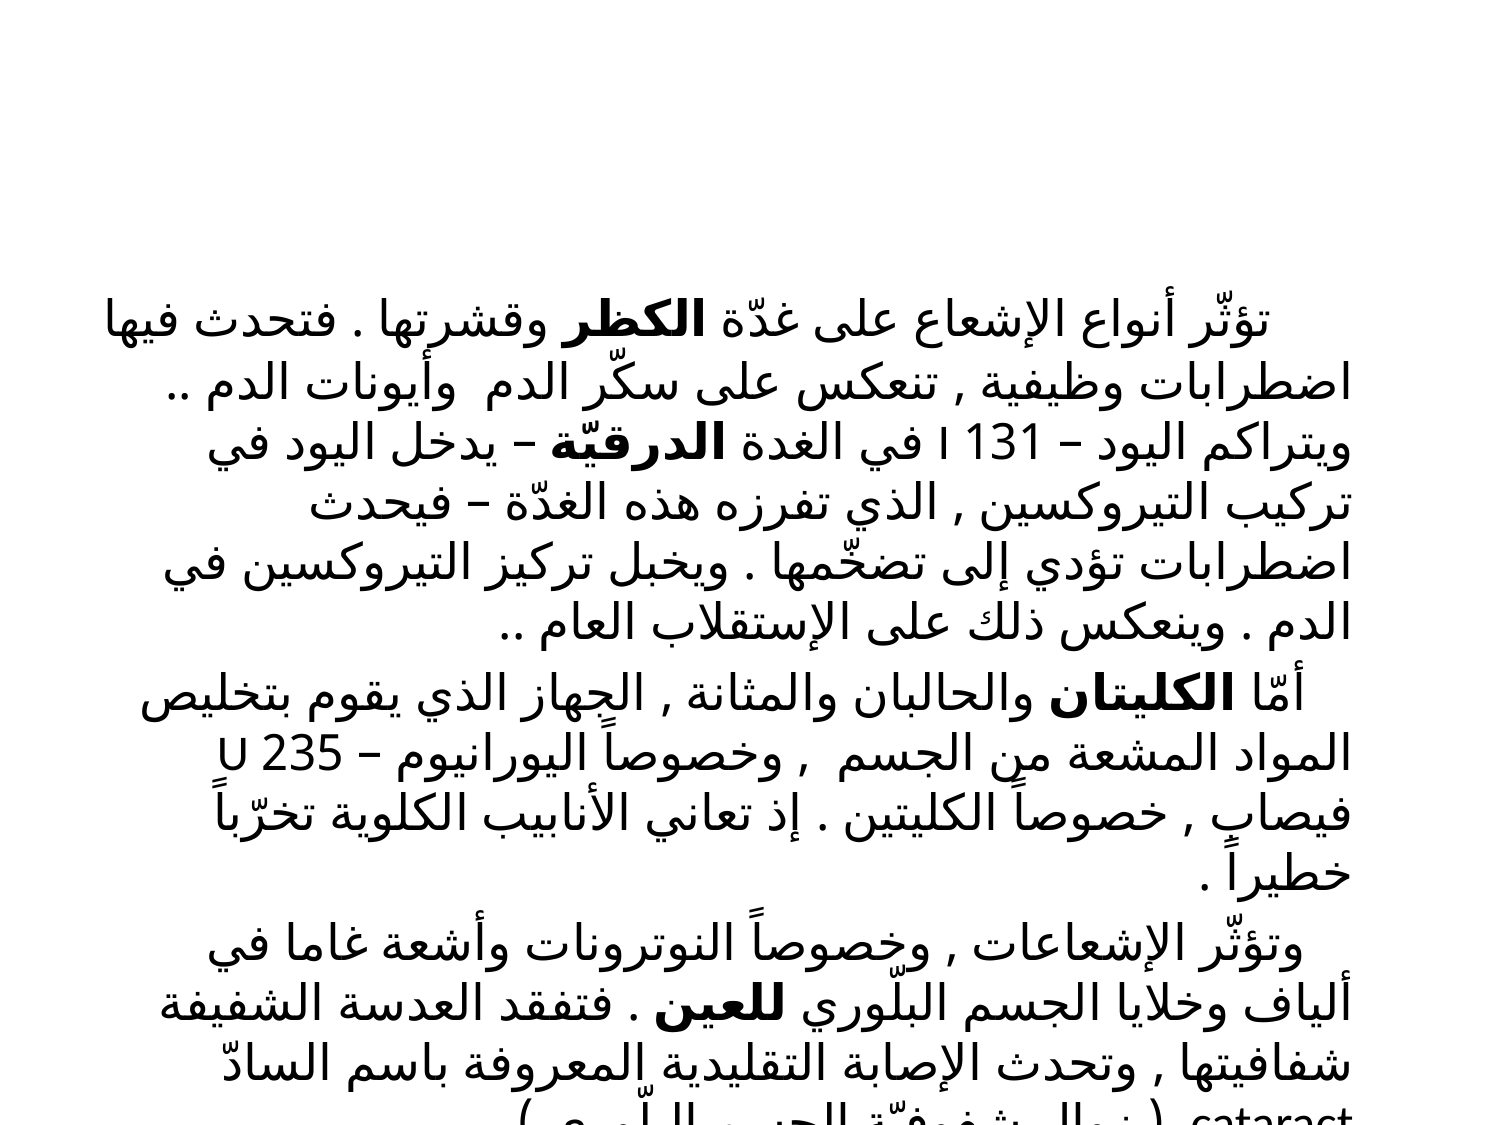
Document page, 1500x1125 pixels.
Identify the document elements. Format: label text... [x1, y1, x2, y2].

list تؤثّر أنواع الإشعاع على غدّة الكظر وقشرتها . فتحدث فيها اضطرابات وظيفية , تنعكس على سكّر الدم وأيونات الدم .. ويتراكم اليود – 131 I في الغدة الدرقيّة – يدخل اليود في تركيب التيروكسين , الذي تفرزه هذه الغدّة – فيحدث اضطرابات تؤدي إلى تضخّمها . ويخبل تركيز التيروكسين في الدم . وينعكس ذلك على الإستقلاب العام .. أمّا الكليتان والحالبان والمثانة , الجهاز الذي يقوم بتخليص المواد المشعة من الجسم , وخصوصاً اليورانيوم – 235 U فيصاب , خصوصاً الكليتين . إذ تعاني الأنابيب الكلوية تخرّباً خطيراً . وتؤثّر الإشعاعات , وخصوصاً النوترونات وأشعة غاما في ألياف وخلايا الجسم البلّوري للعين . فتفقد العدسة الشفيفة شفافيتها , وتحدث الإصابة التقليدية المعروفة باسم السادّ cataract ( زوال شفوفيّة الجسم البلّوري ) . [75, 262, 1425, 1005]
